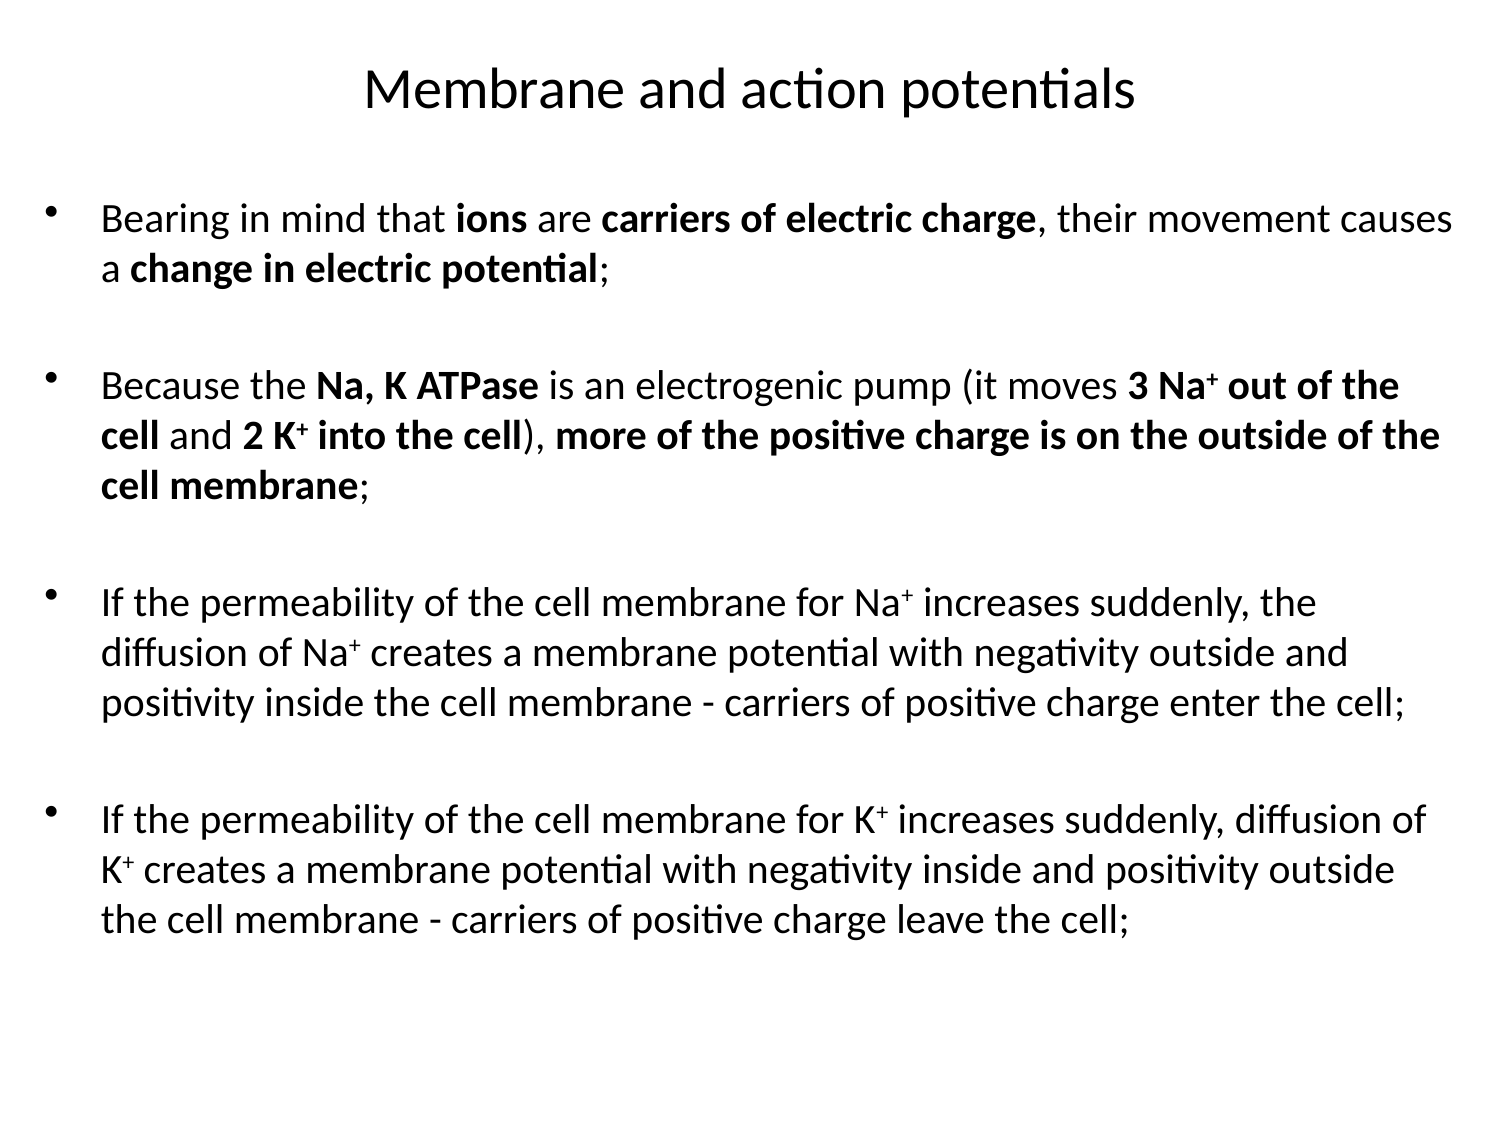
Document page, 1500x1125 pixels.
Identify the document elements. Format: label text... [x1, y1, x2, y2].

list Bearing in mind that ions are carriers of electric charge, their movement causes a change in electric potential; Because the Na, K ATPase is an electrogenic pump (it moves 3 Na+ out of the cell and 2 K+ into the cell), more of the positive charge is on the outside of the cell membrane; If the permeability of the cell membrane for Na+ increases suddenly, the diffusion of Na+ creates a membrane potential with negativity outside and positivity inside the cell membrane - carriers of positive charge enter the cell; If the permeability of the cell membrane for K+ increases suddenly, diffusion of K+ creates a membrane potential with negativity inside and positivity outside the cell membrane - carriers of positive charge leave the cell; [29, 125, 1471, 1107]
title Membrane and action potentials [74, 44, 1426, 126]
